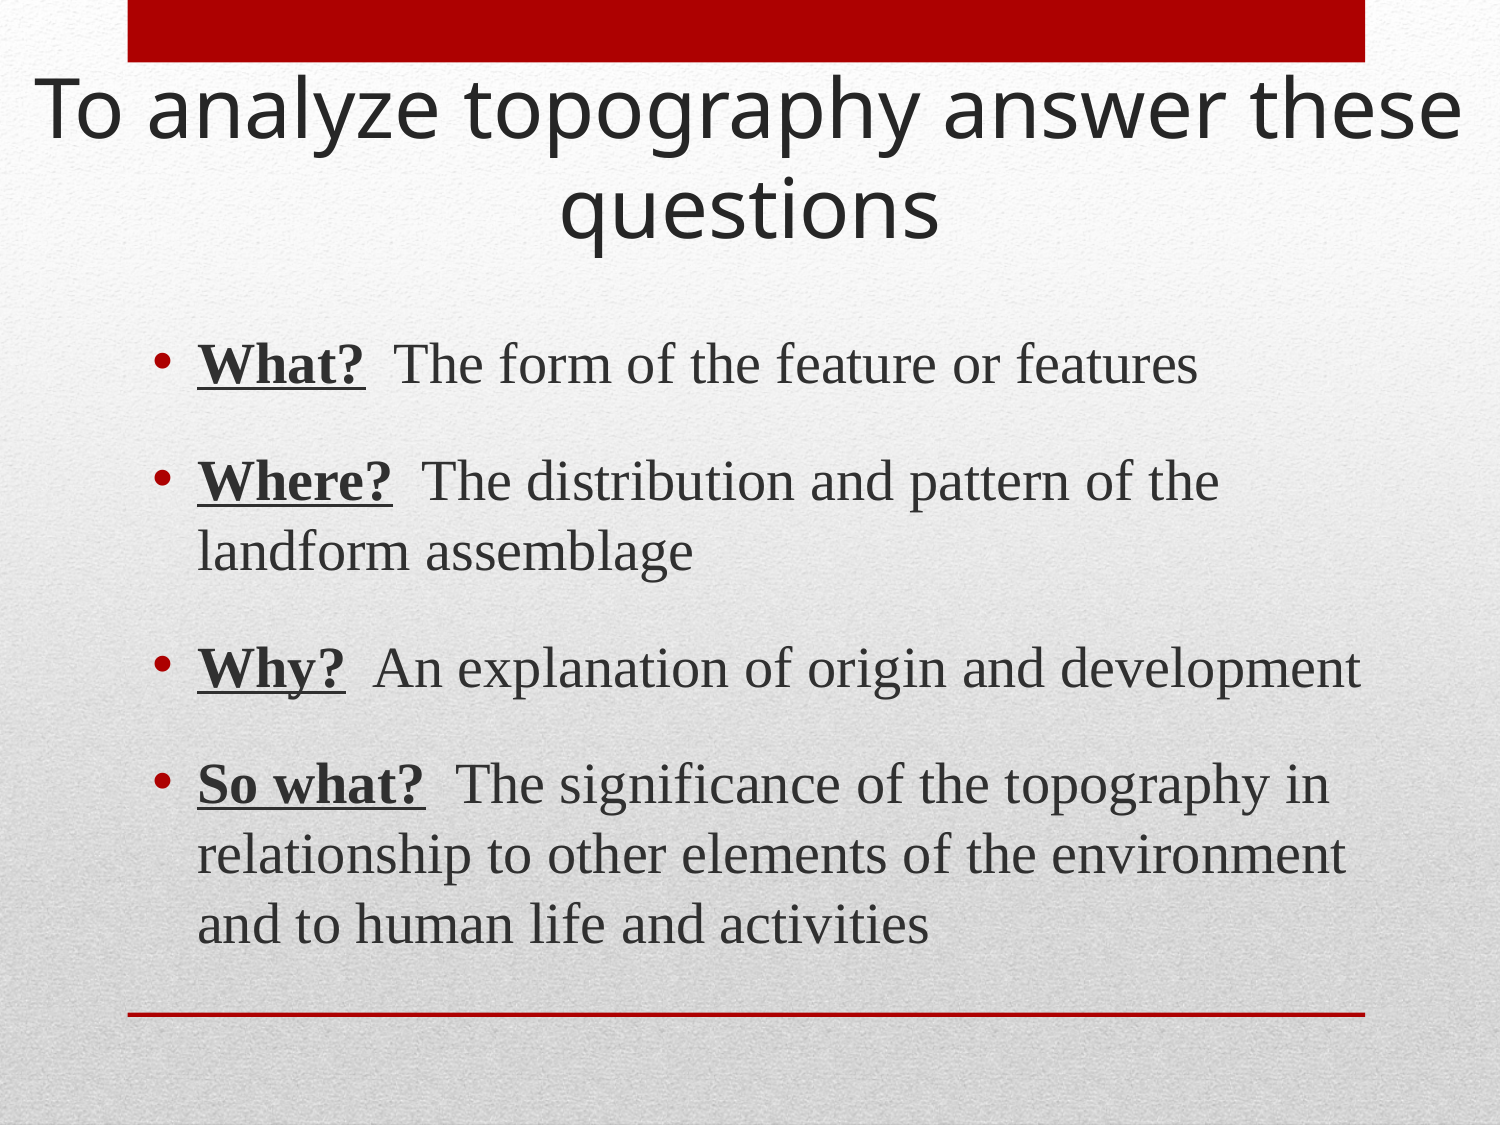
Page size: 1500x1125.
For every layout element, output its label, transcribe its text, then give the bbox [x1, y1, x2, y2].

list What? The form of the feature or features Where? The distribution and pattern of the landform assemblage Why? An explanation of origin and development So what? The significance of the topography in relationship to other elements of the environment and to human life and activities [137, 249, 1388, 1031]
title To analyze topography answer these questions [0, 75, 1500, 263]
